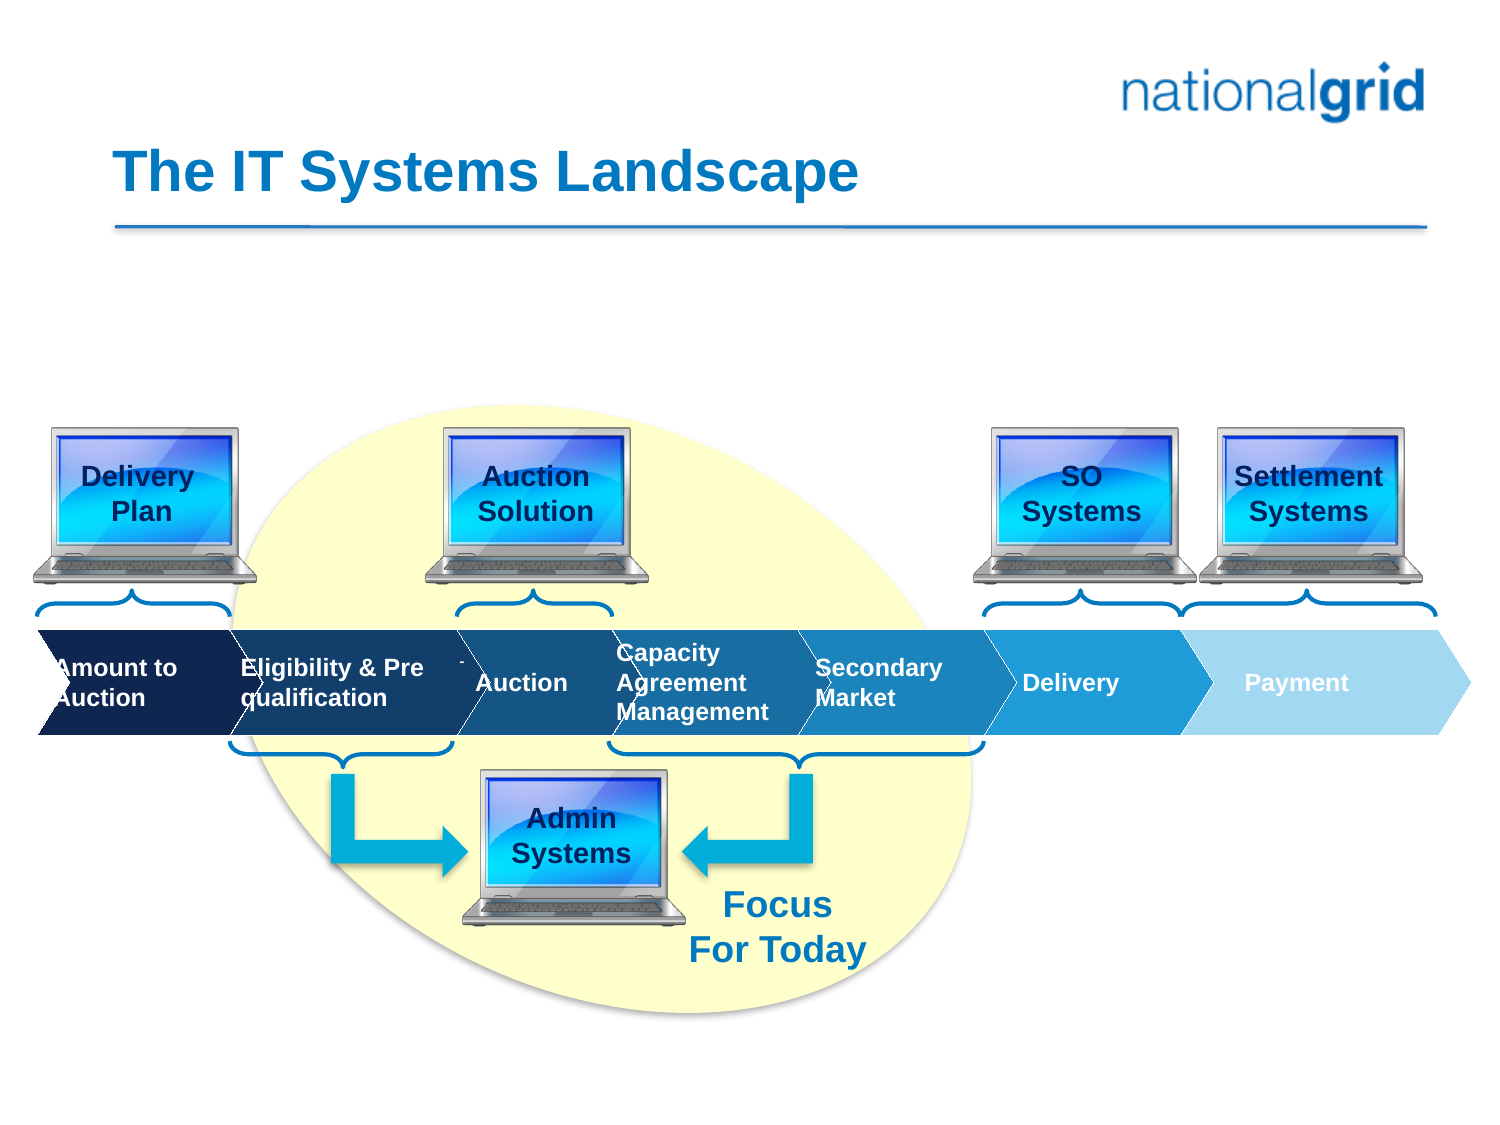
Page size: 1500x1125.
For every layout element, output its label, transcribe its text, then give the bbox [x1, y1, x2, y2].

title The IT Systems Landscape [97, 124, 1107, 211]
picture [1091, 43, 1449, 173]
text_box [23, 384, 1473, 964]
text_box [216, 971, 988, 993]
